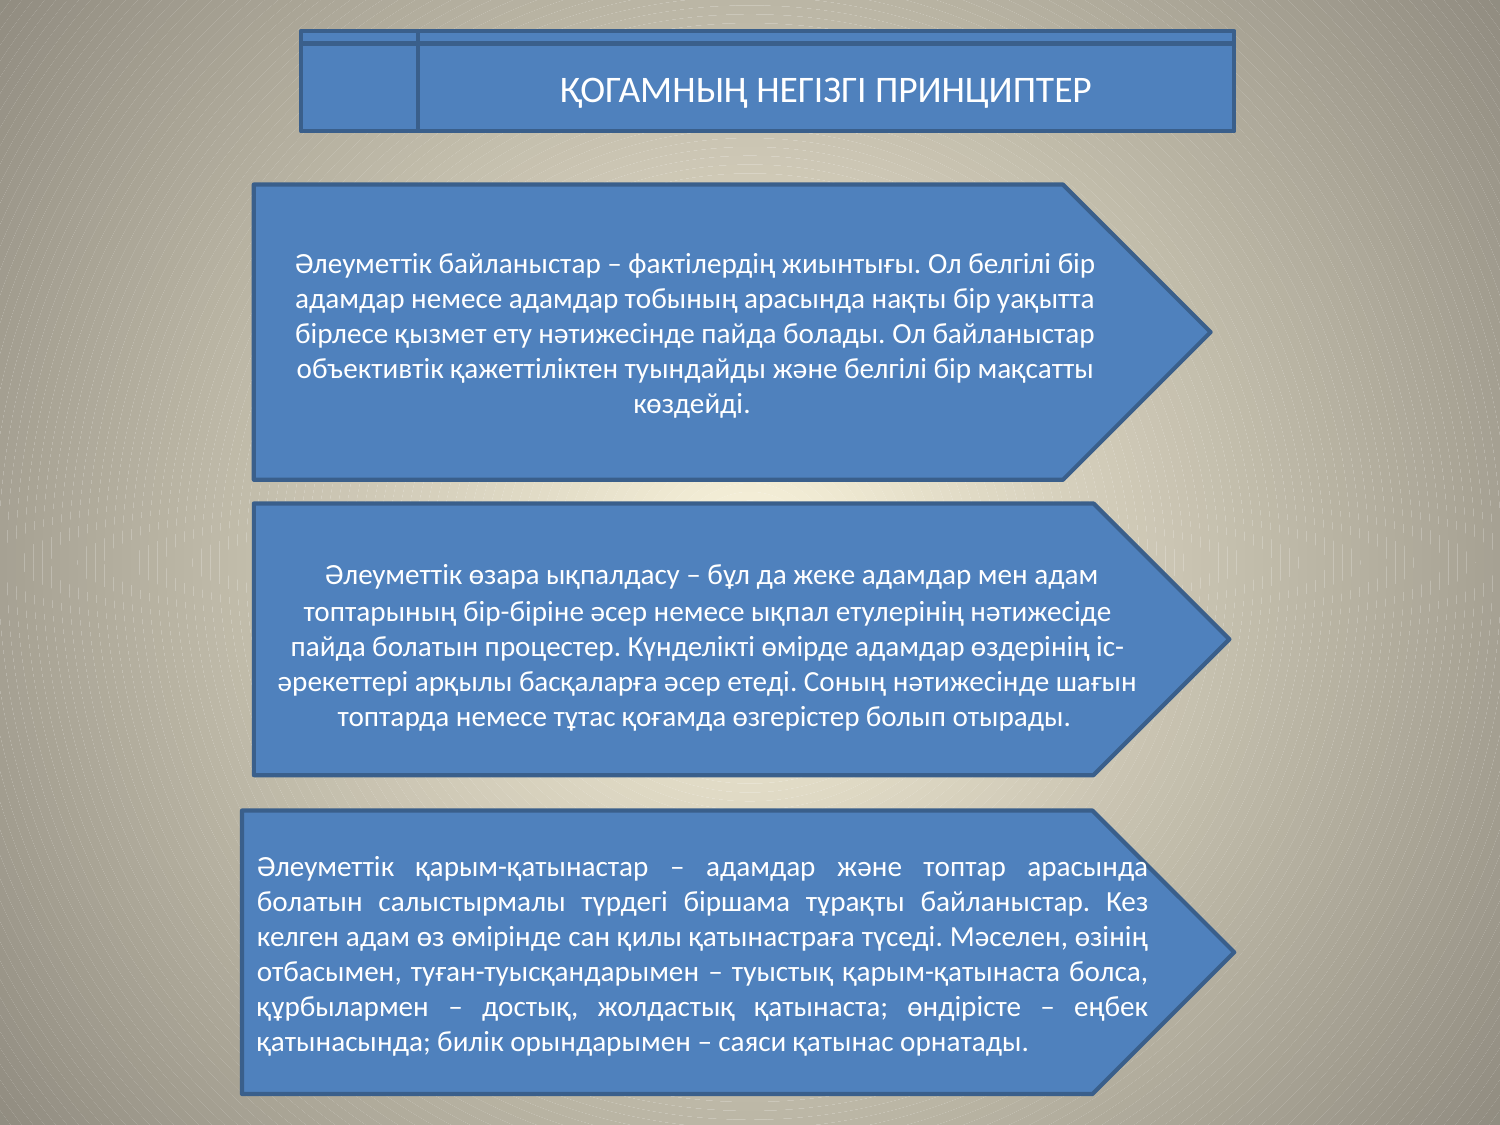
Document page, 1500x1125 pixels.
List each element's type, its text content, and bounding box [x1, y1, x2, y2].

text_box Әлеуметтік өзара ықпалдасу – бұл да жеке адамдар мен адам топтарының бір-біріне әсер немесе ықпал етулерінің нәтижесіде пайда болатын процестер. Күнделікті өмірде адамдар өздерінің іс-әрекеттері арқылы басқаларға әсер етеді. Соның нәтижесінде шағын топтарда немесе тұтас қоғамда өзгерістер болып отырады. [251, 501, 1232, 778]
text_box ҚОГАМНЫҢ НЕГІЗГІ ПРИНЦИПТЕР [299, 29, 1236, 133]
list [41, 125, 1425, 1047]
text_box Әлеуметтік байланыстар – фактілердің жиынтығы. Ол белгілі бір адамдар немесе адамдар тобының арасында нақты бір уақытта бірлесе қызмет ету нәтижесінде пайда болады. Ол байланыстар объективтік қажеттіліктен туындайды және белгілі бір мақсатты көздейді. [251, 182, 1213, 482]
text_box Әлеуметтік қарым-қатынастар – адамдар және топтар арасында болатын салыстырмалы түрдегі біршама тұрақты байланыстар. Кез келген адам өз өмірінде сан қилы қатынастраға түседі. Мәселен, өзінің отбасымен, туған-туысқандарымен – туыстық қарым-қатынаста болса, құрбылармен – достық, жолдастық қатынаста; өндірісте – еңбек қатынасында; билік орындарымен – саяси қатынас орнатады. [239, 808, 1237, 1097]
